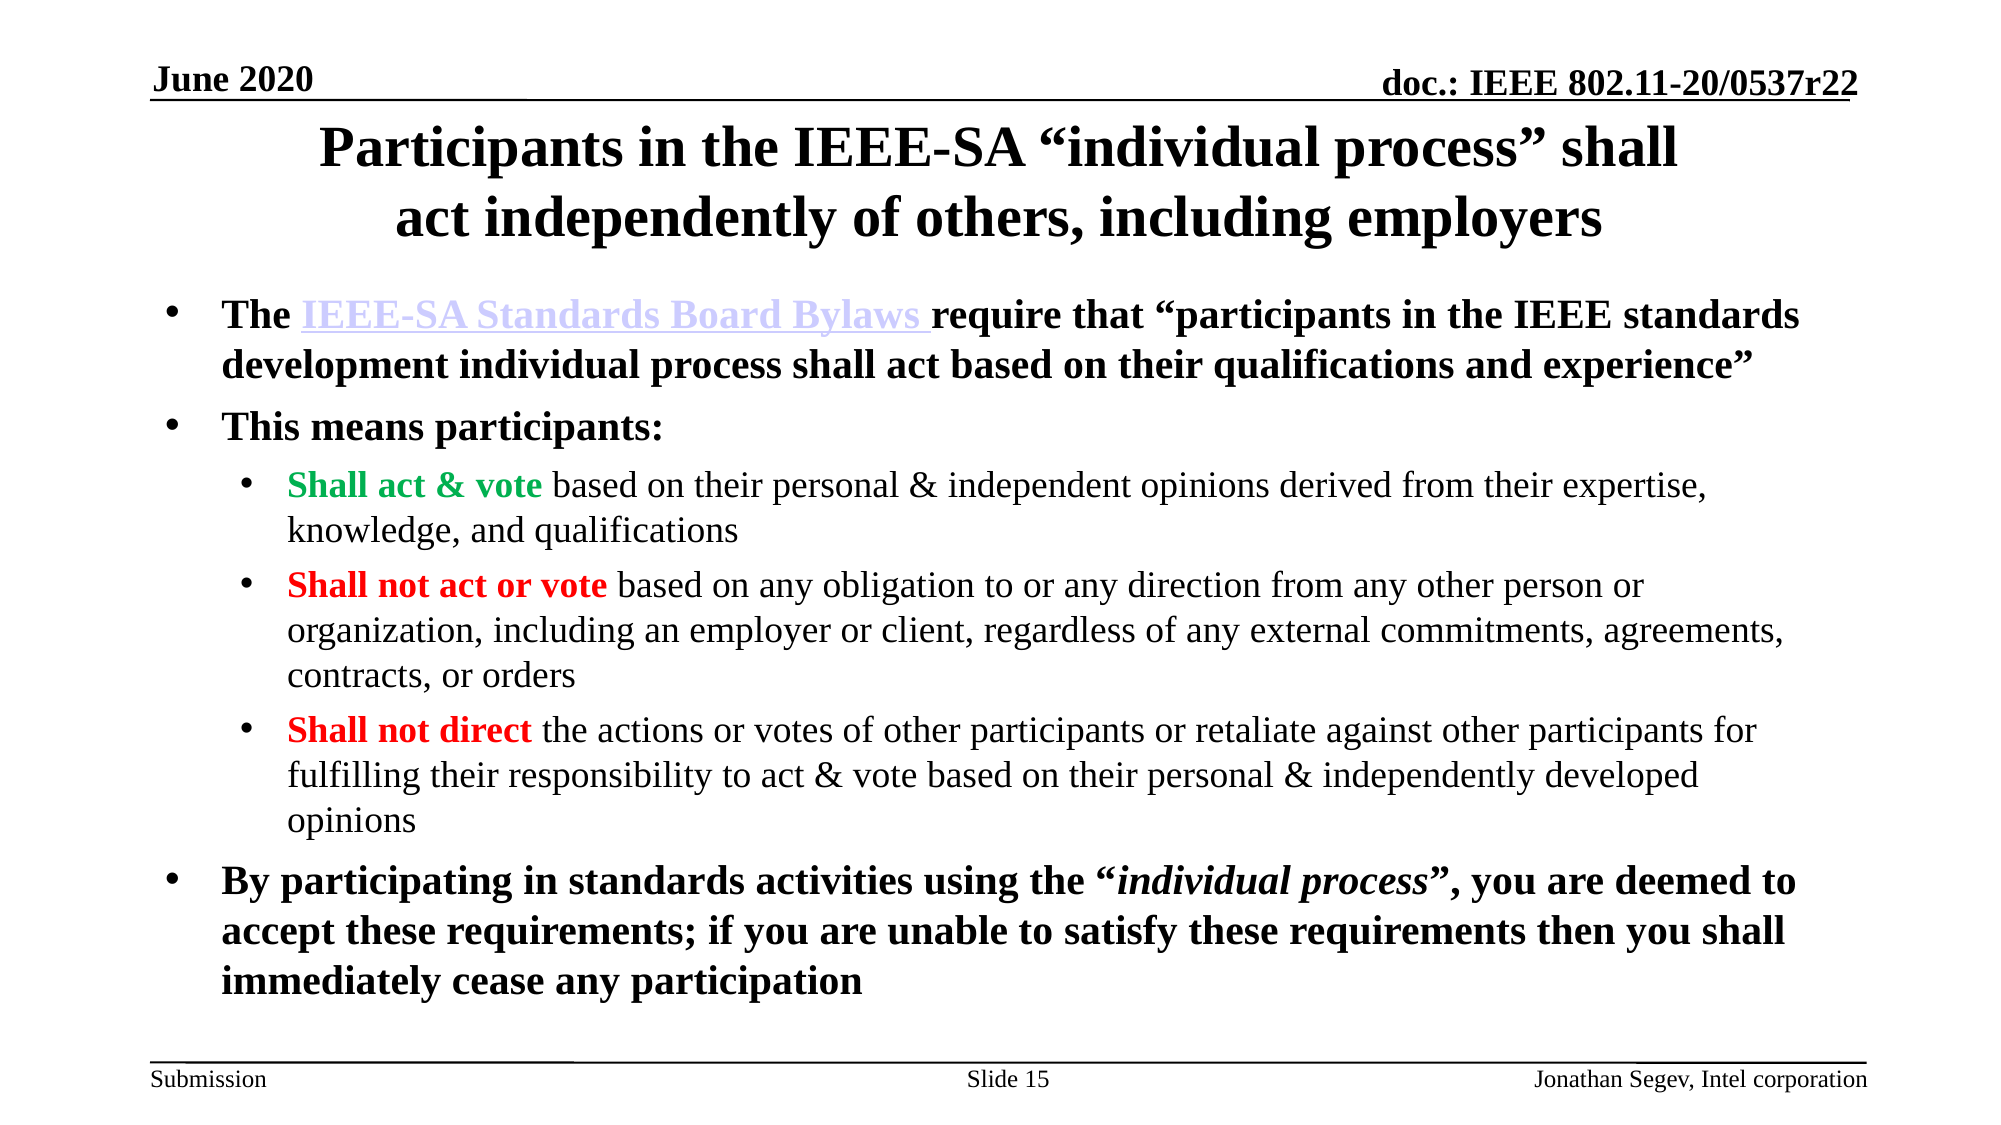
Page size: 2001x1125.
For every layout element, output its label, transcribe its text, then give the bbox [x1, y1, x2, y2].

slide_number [152, 54, 563, 100]
footer Jonathan Segev, Intel corporation [1171, 1061, 1869, 1093]
list The IEEE-SA Standards Board Bylaws require that “participants in the IEEE standards development individual process shall act based on their qualifications and experience” This means participants: Shall act & vote based on their personal & independent opinions derived from their expertise, knowledge, and qualifications Shall not act or vote based on any obligation to or any direction from any other person or organization, including an employer or client, regardless of any external commitments, agreements, contracts, or orders Shall not direct the actions or votes of other participants or retaliate against other participants for fulfilling their responsibility to act & vote based on their personal & independently developed opinions By participating in standards activities using the “individual process”, you are deemed to accept these requirements; if you are unable to satisfy these requirements then you shall immediately cease any participation [149, 278, 1850, 1000]
title Participants in the IEEE-SA “individual process” shall act independently of others, including employers [149, 112, 1850, 244]
slide_number Slide 15 [950, 1061, 1067, 1123]
